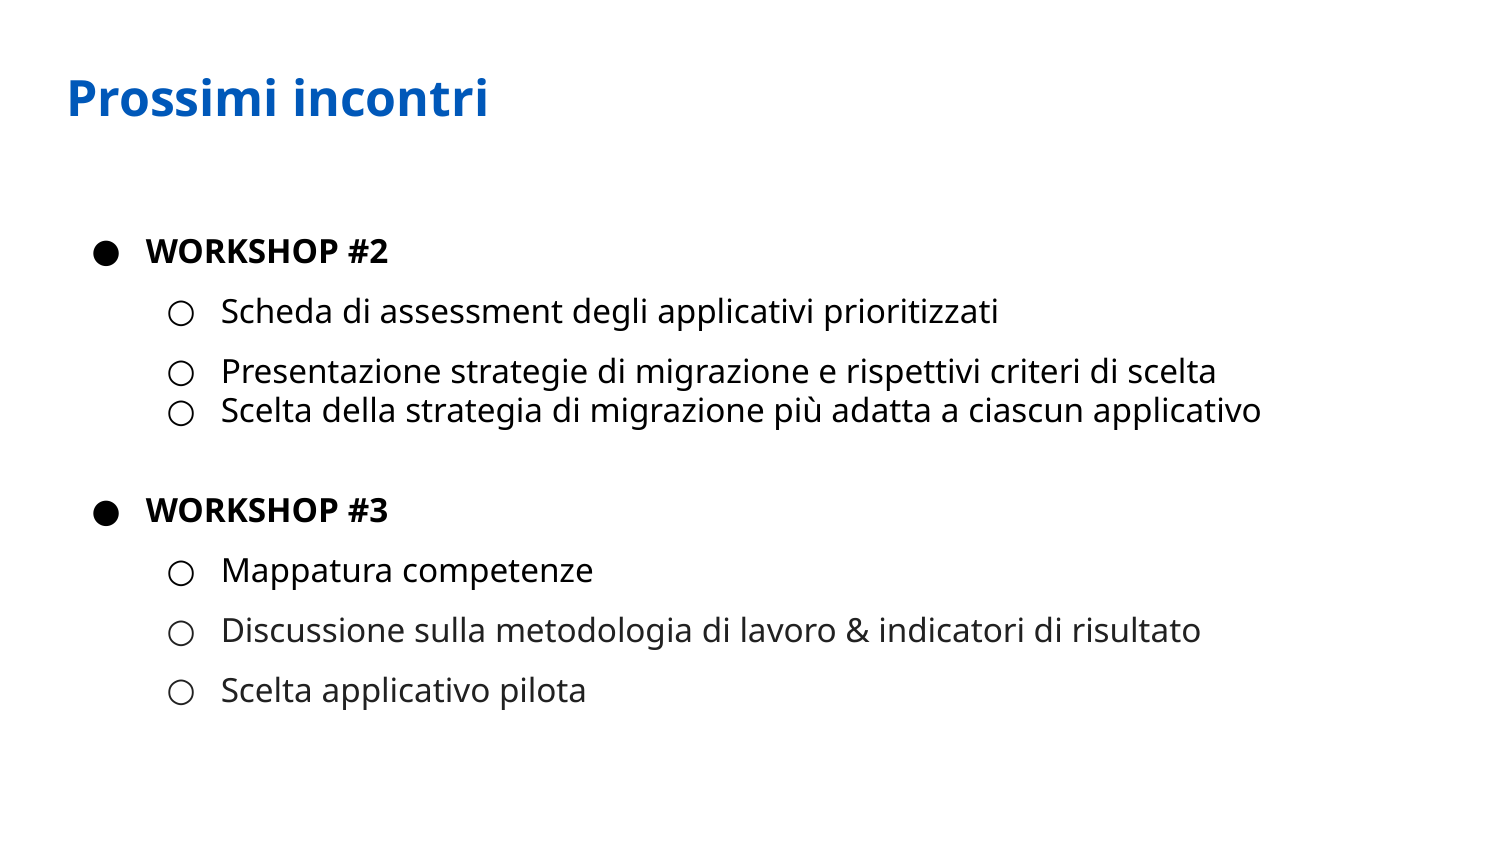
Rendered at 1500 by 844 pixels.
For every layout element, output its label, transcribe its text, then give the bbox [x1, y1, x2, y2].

text_box WORKSHOP #2 Scheda di assessment degli applicativi prioritizzati Presentazione strategie di migrazione e rispettivi criteri di scelta Scelta della strategia di migrazione più adatta a ciascun applicativo WORKSHOP #3 Mappatura competenze Discussione sulla metodologia di lavoro & indicatori di risultato Scelta applicativo pilota [55, 115, 1470, 759]
title Prossimi incontri [51, 51, 1449, 146]
